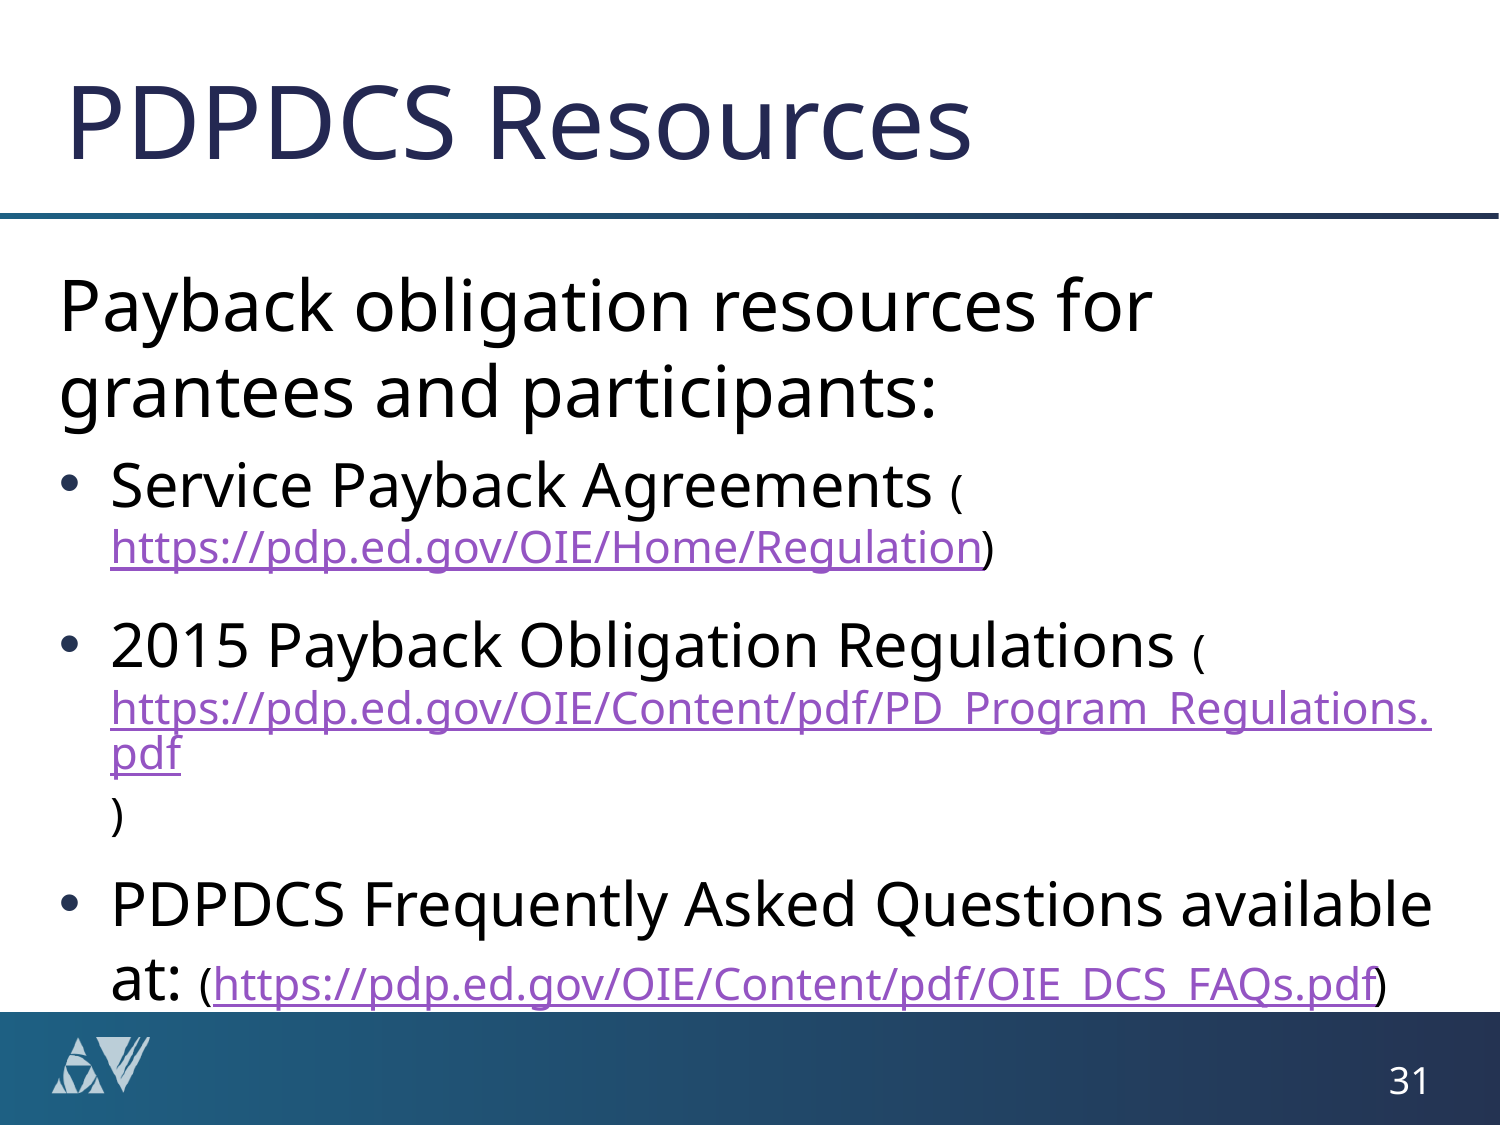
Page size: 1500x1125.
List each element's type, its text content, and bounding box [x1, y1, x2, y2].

list Payback obligation resources for grantees and participants: Service Payback Agreements (https://pdp.ed.gov/OIE/Home/Regulation) 2015 Payback Obligation Regulations (https://pdp.ed.gov/OIE/Content/pdf/PD_Program_Regulations.pdf) PDPDCS Frequently Asked Questions available at: (https://pdp.ed.gov/OIE/Content/pdf/OIE_DCS_FAQs.pdf) [44, 252, 1456, 990]
title PDPDCS Resources [50, 37, 1388, 200]
picture [50, 1037, 150, 1094]
slide_number 31 [1374, 1050, 1462, 1091]
